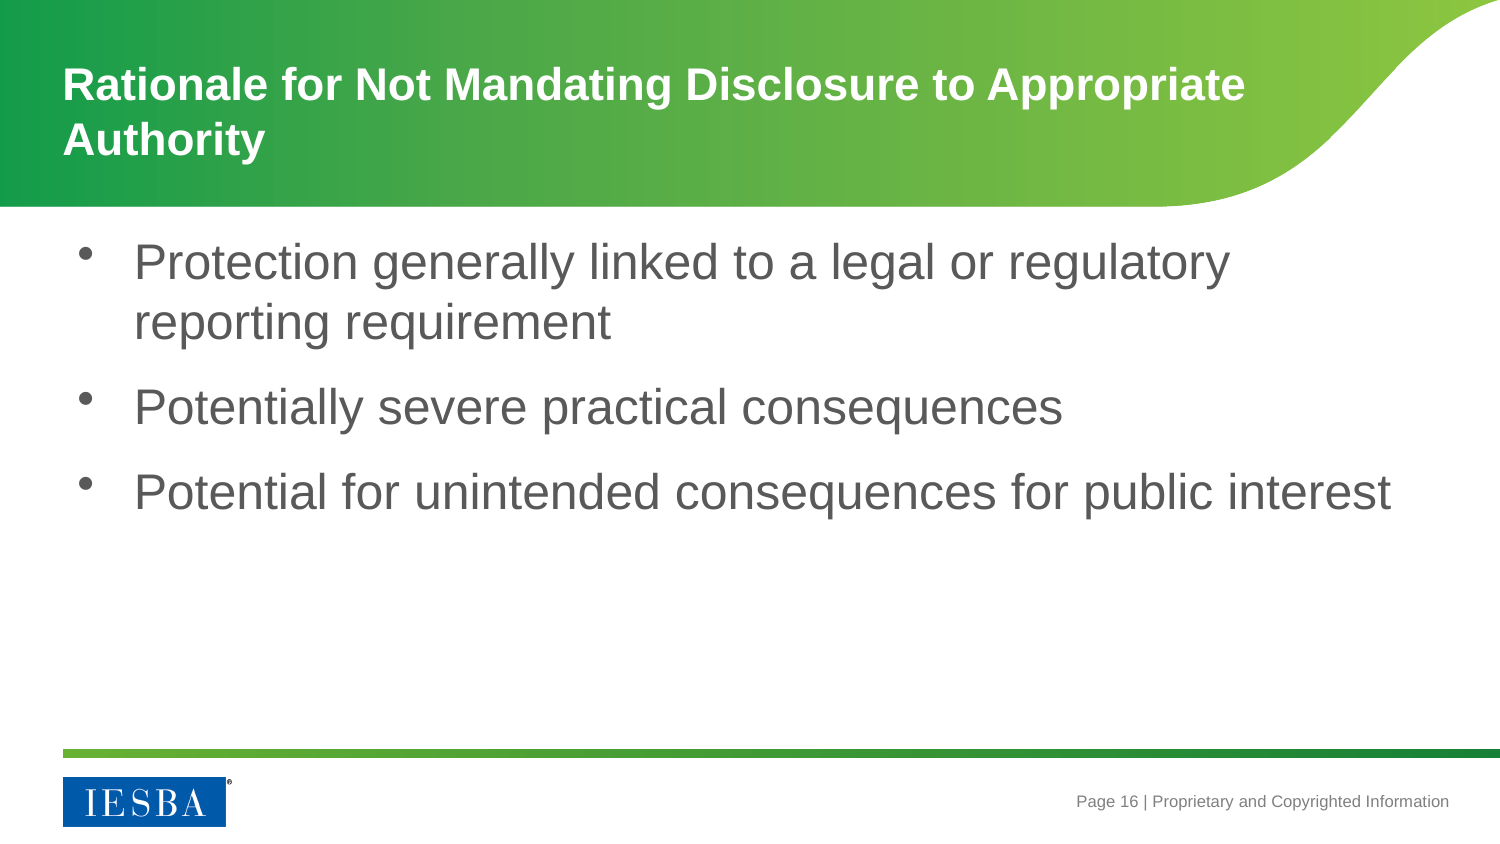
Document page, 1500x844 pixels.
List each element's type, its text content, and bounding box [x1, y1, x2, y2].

picture [63, 777, 232, 827]
picture [0, 0, 1500, 207]
title Rationale for Not Mandating Disclosure to Appropriate Authority [62, 46, 1300, 172]
list Protection generally linked to a legal or regulatory reporting requirement Potentially severe practical consequences Potential for unintended consequences for public interest [62, 221, 1450, 735]
